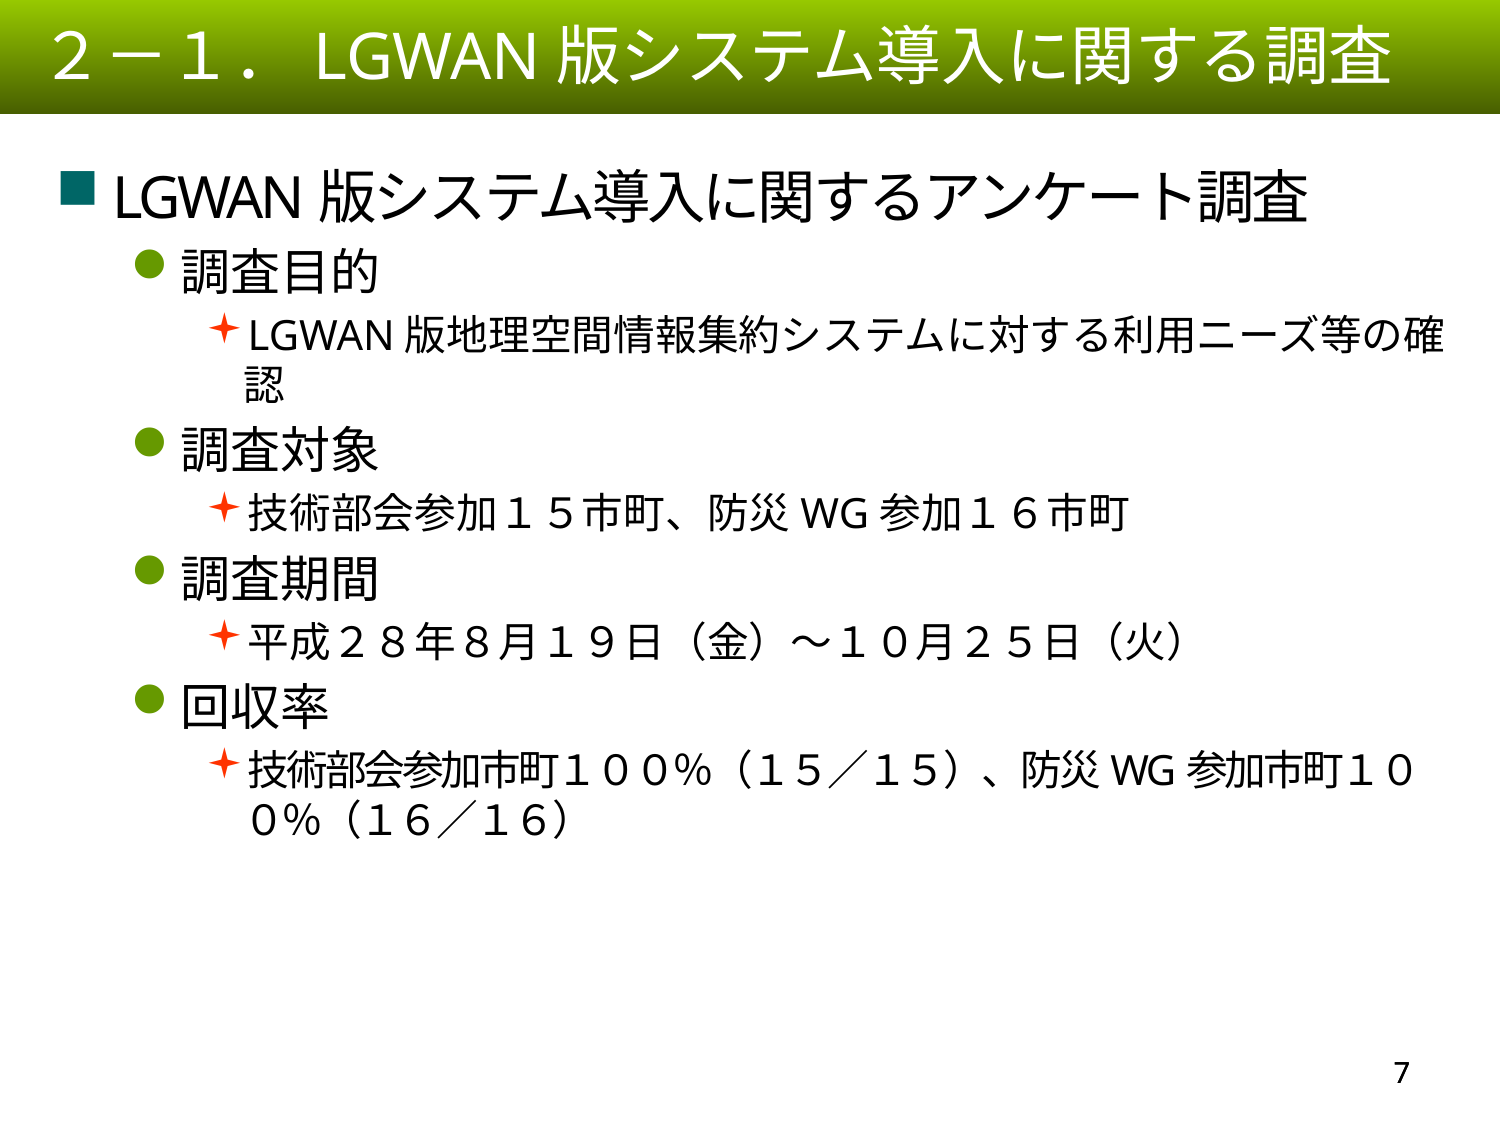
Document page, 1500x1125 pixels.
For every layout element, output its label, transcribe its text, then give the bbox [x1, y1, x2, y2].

text_box LGWAN版システム導入に関するアンケート調査 調査目的 LGWAN版地理空間情報集約システムに対する利用ニーズ等の確認 調査対象 技術部会参加１５市町、防災WG参加１６市町 調査期間 平成２８年８月１９日（金）～１０月２５日（火） 回収率 技術部会参加市町１００％（１５／１５）、防災WG参加市町１００％（１６／１６） [41, 153, 1471, 1071]
text_box 6 [1074, 1071, 1425, 1103]
text_box ２－１．LGWAN版システム導入に関する調査 [25, 12, 1500, 96]
